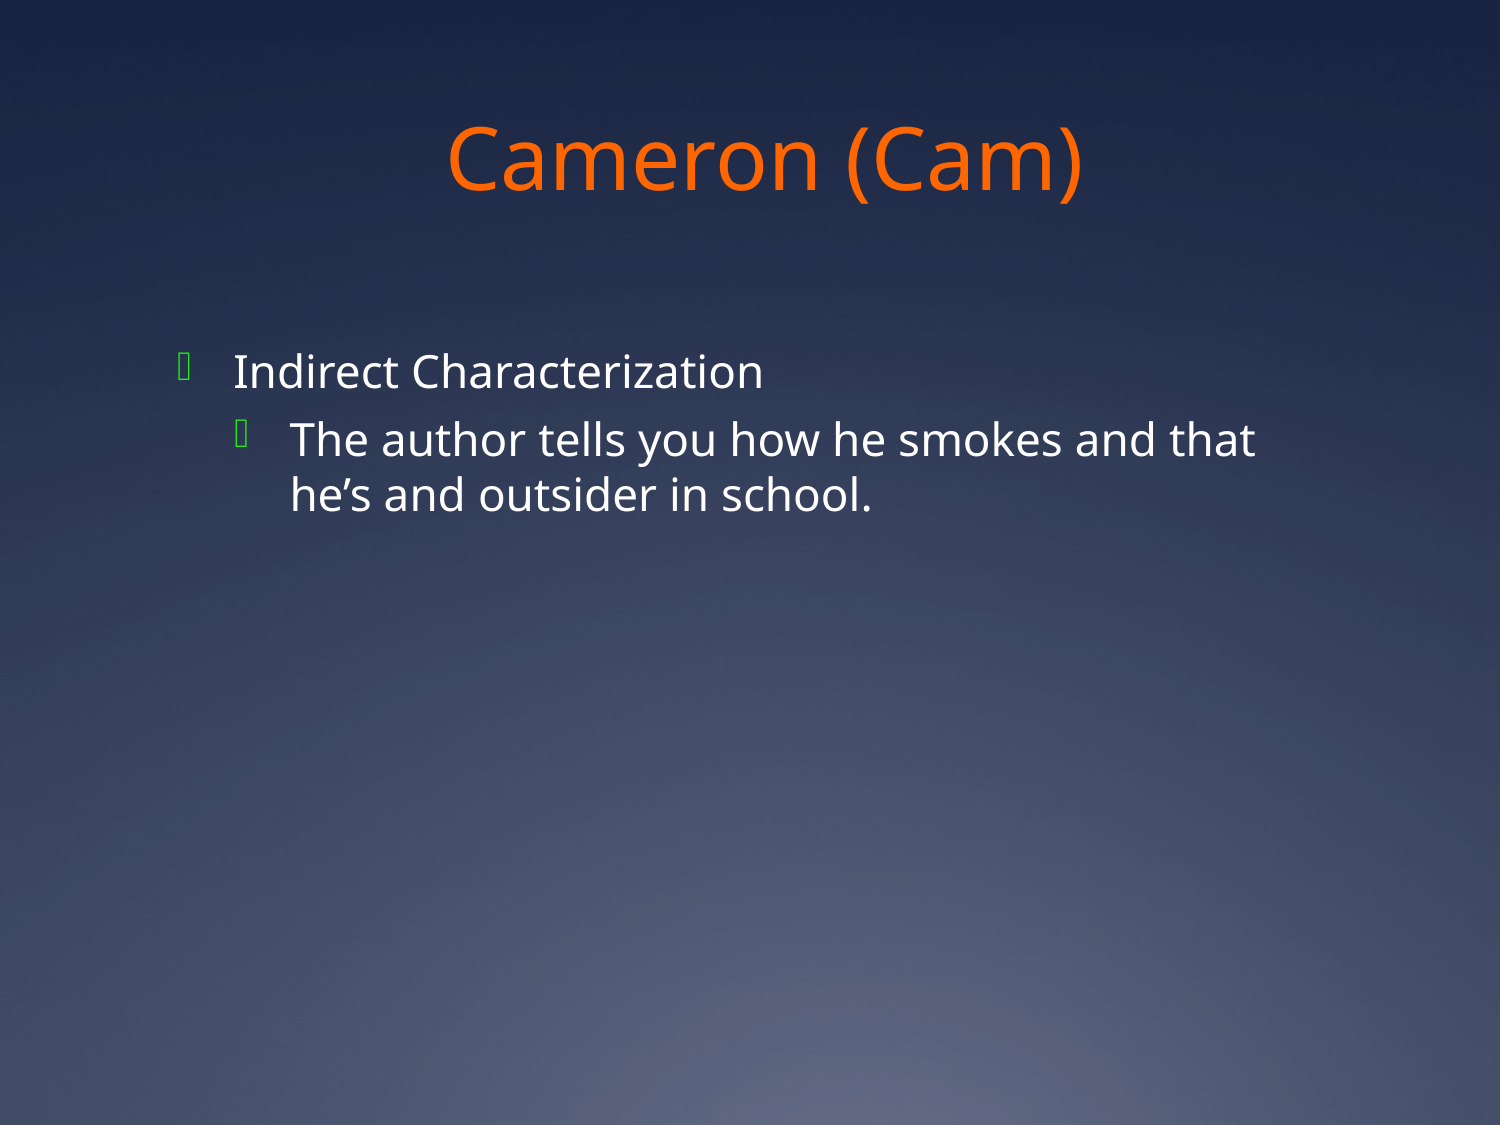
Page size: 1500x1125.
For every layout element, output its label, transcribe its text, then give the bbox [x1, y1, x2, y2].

title Cameron (Cam) [100, 95, 1429, 362]
list Indirect Characterization The author tells you how he smokes and that he’s and outsider in school. [162, 335, 1338, 1005]
